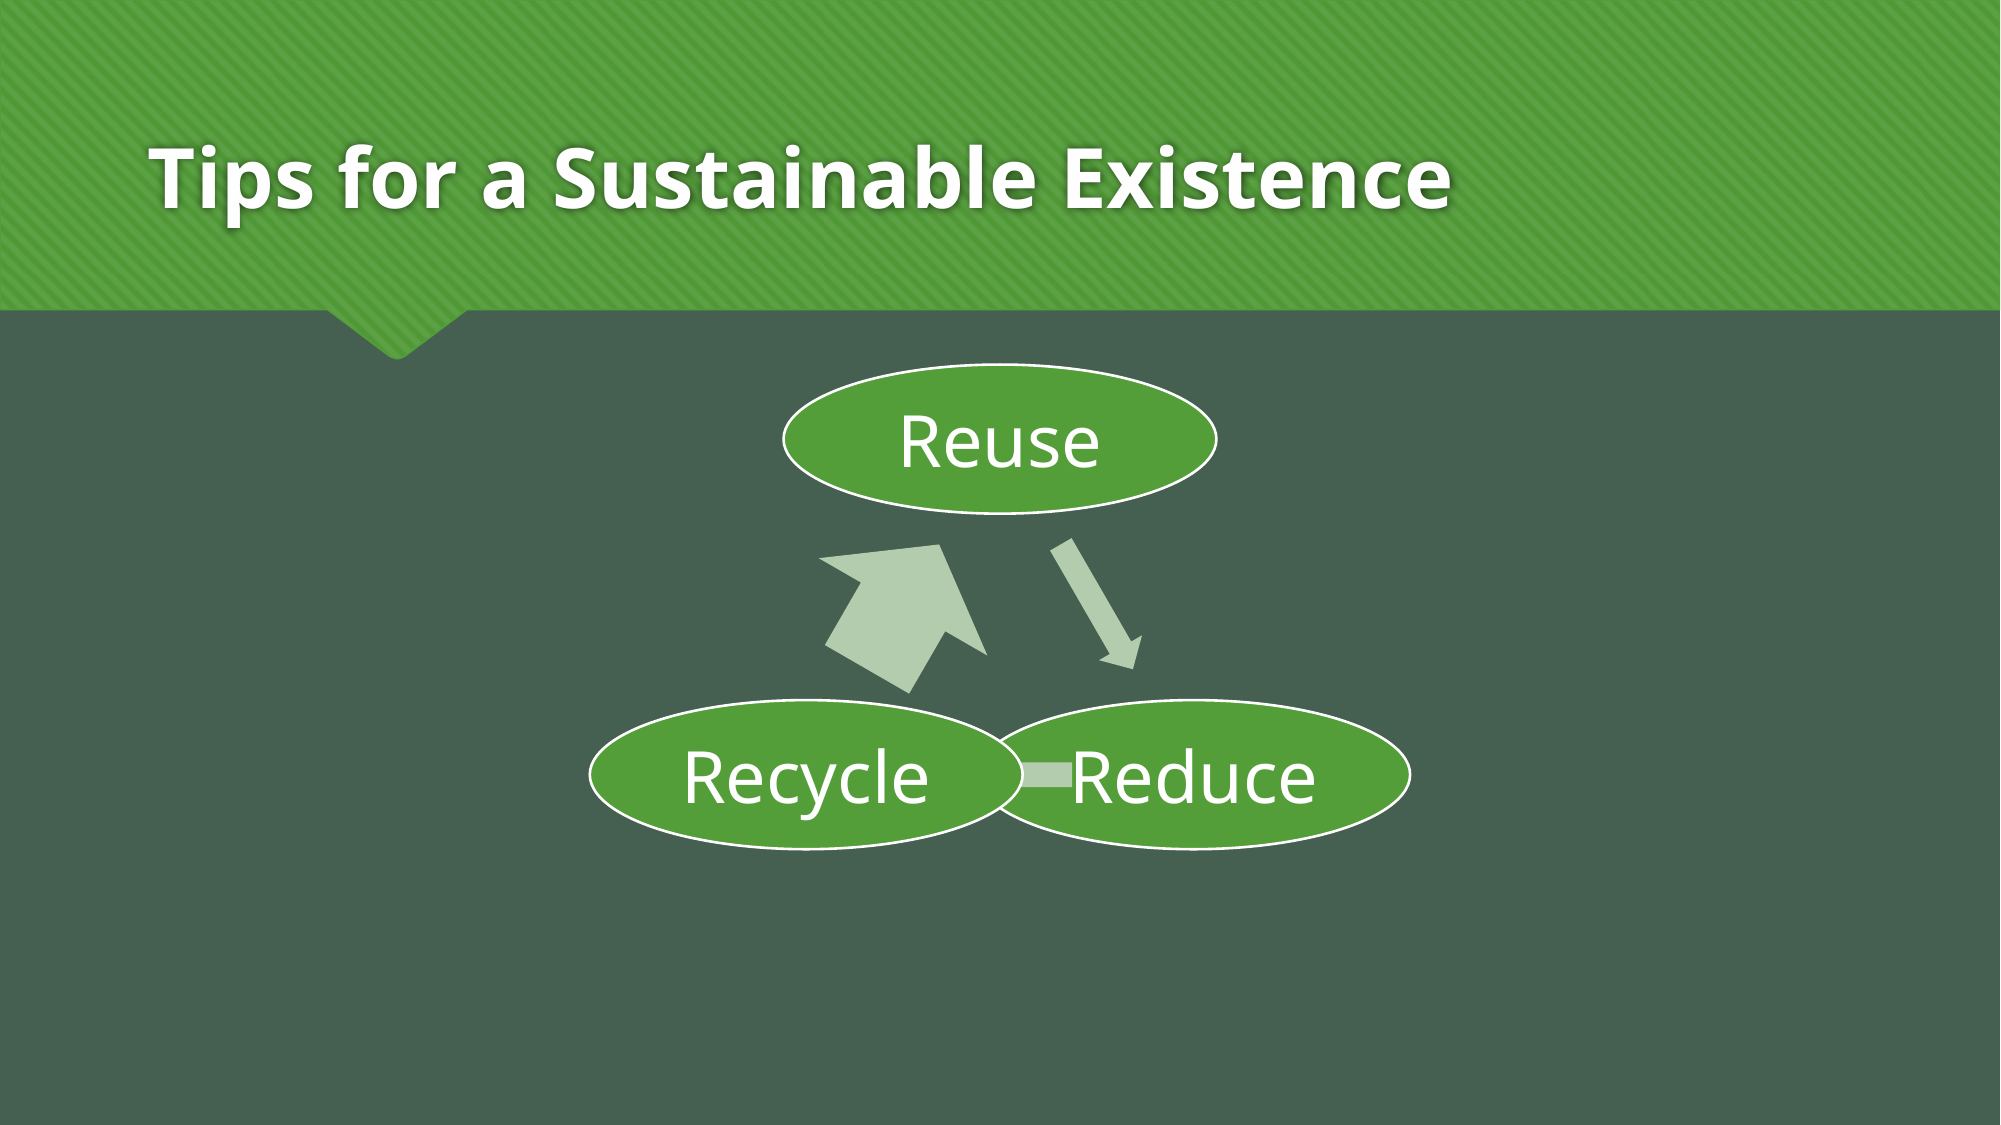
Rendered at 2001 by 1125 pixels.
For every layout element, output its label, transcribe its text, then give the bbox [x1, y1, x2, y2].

title Tips for a Sustainable Existence [132, 73, 1868, 233]
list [133, 364, 1866, 962]
